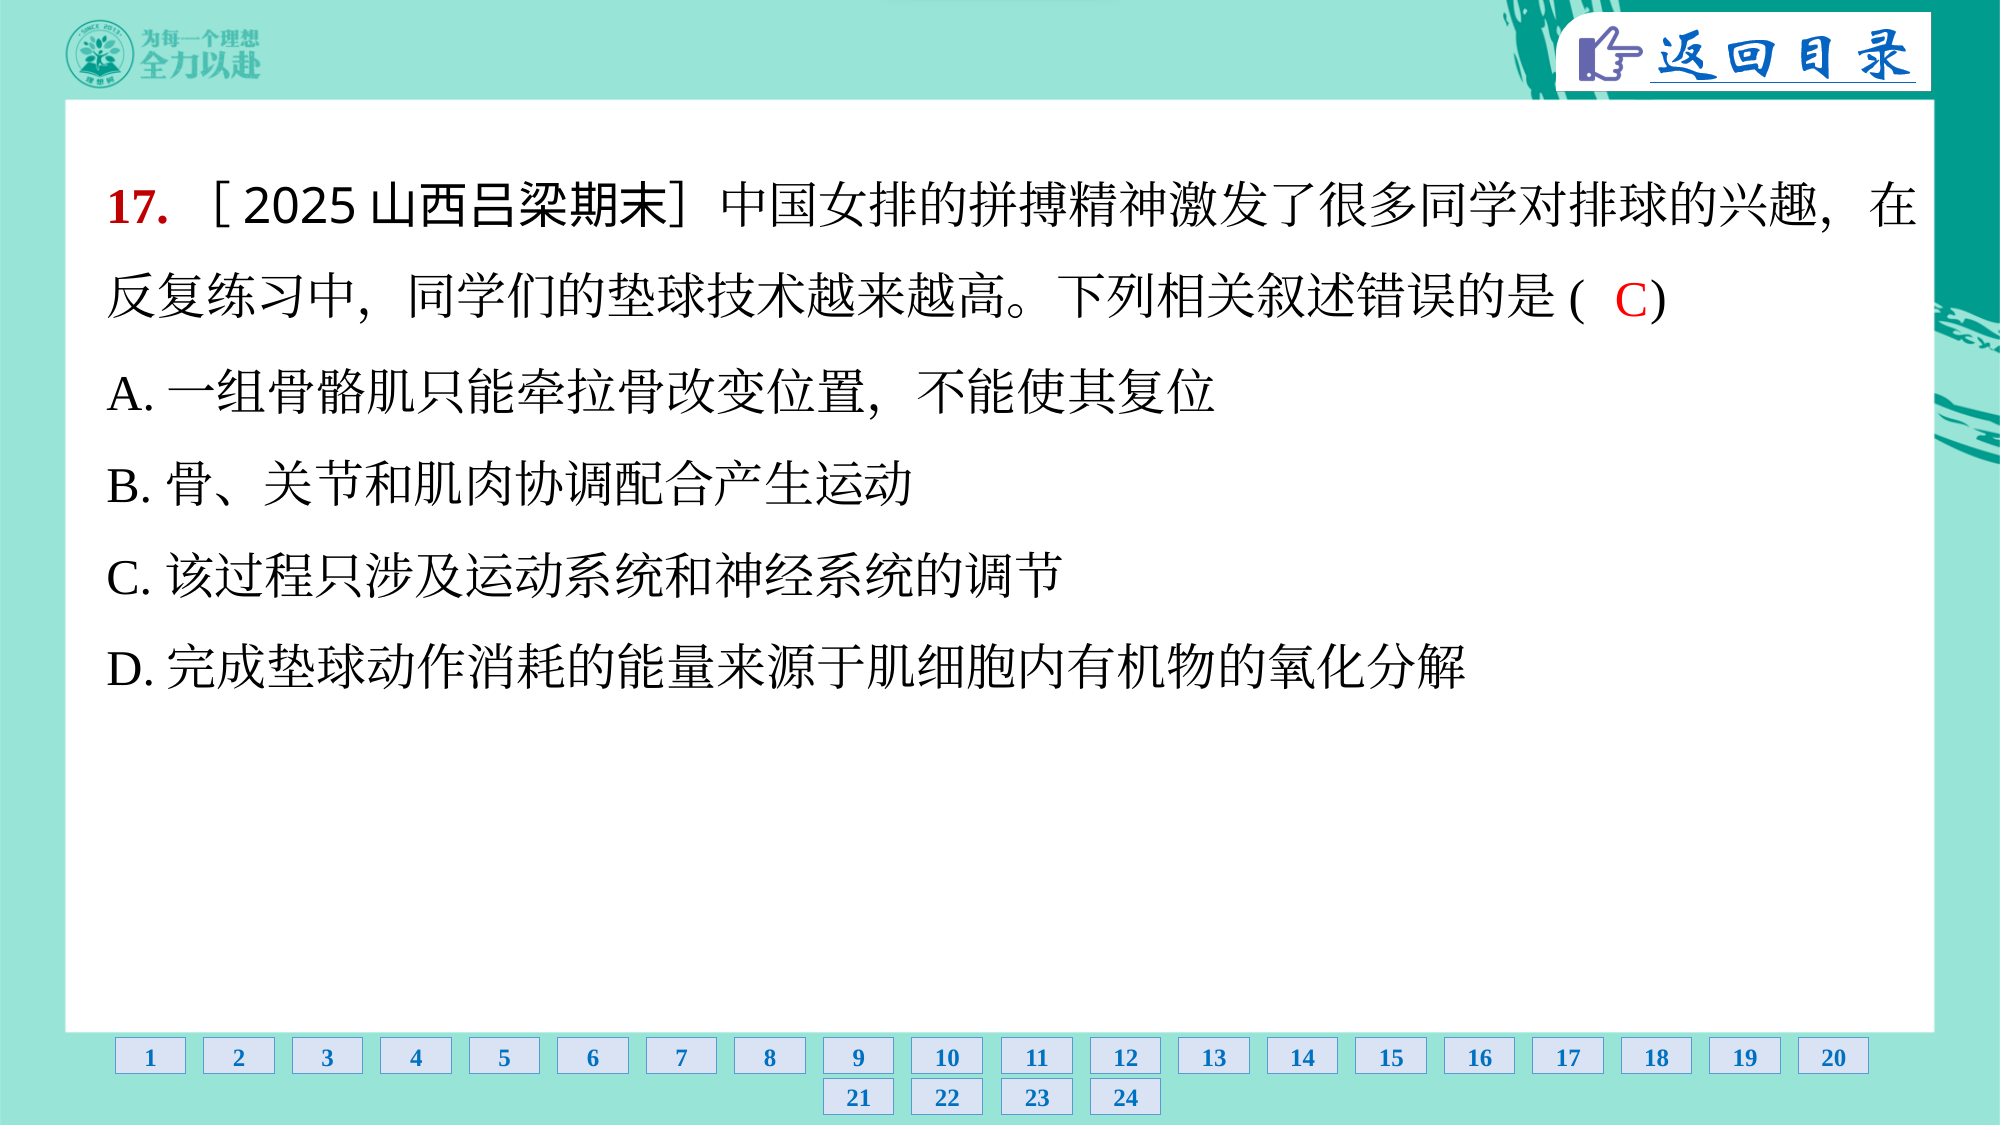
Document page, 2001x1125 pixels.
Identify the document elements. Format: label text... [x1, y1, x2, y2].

text_box C [1596, 234, 1667, 327]
text_box A.一组骨骼肌只能牵拉骨改变位置，不能使其复位 B.骨、关节和肌肉协调配合产生运动 C.该过程只涉及运动系统和神经系统的调节 D.完成垫球动作消耗的能量来源于肌细胞内有机物的氧化分解 [106, 329, 1895, 696]
picture [0, 0, 2000, 1125]
text_box 17.［2025山西吕梁期末］中国女排的拼搏精神激发了很多同学对排球的兴趣，在 反复练习中，同学们的垫球技术越来越高。下列相关叙述错误的是( ) [106, 141, 1895, 325]
